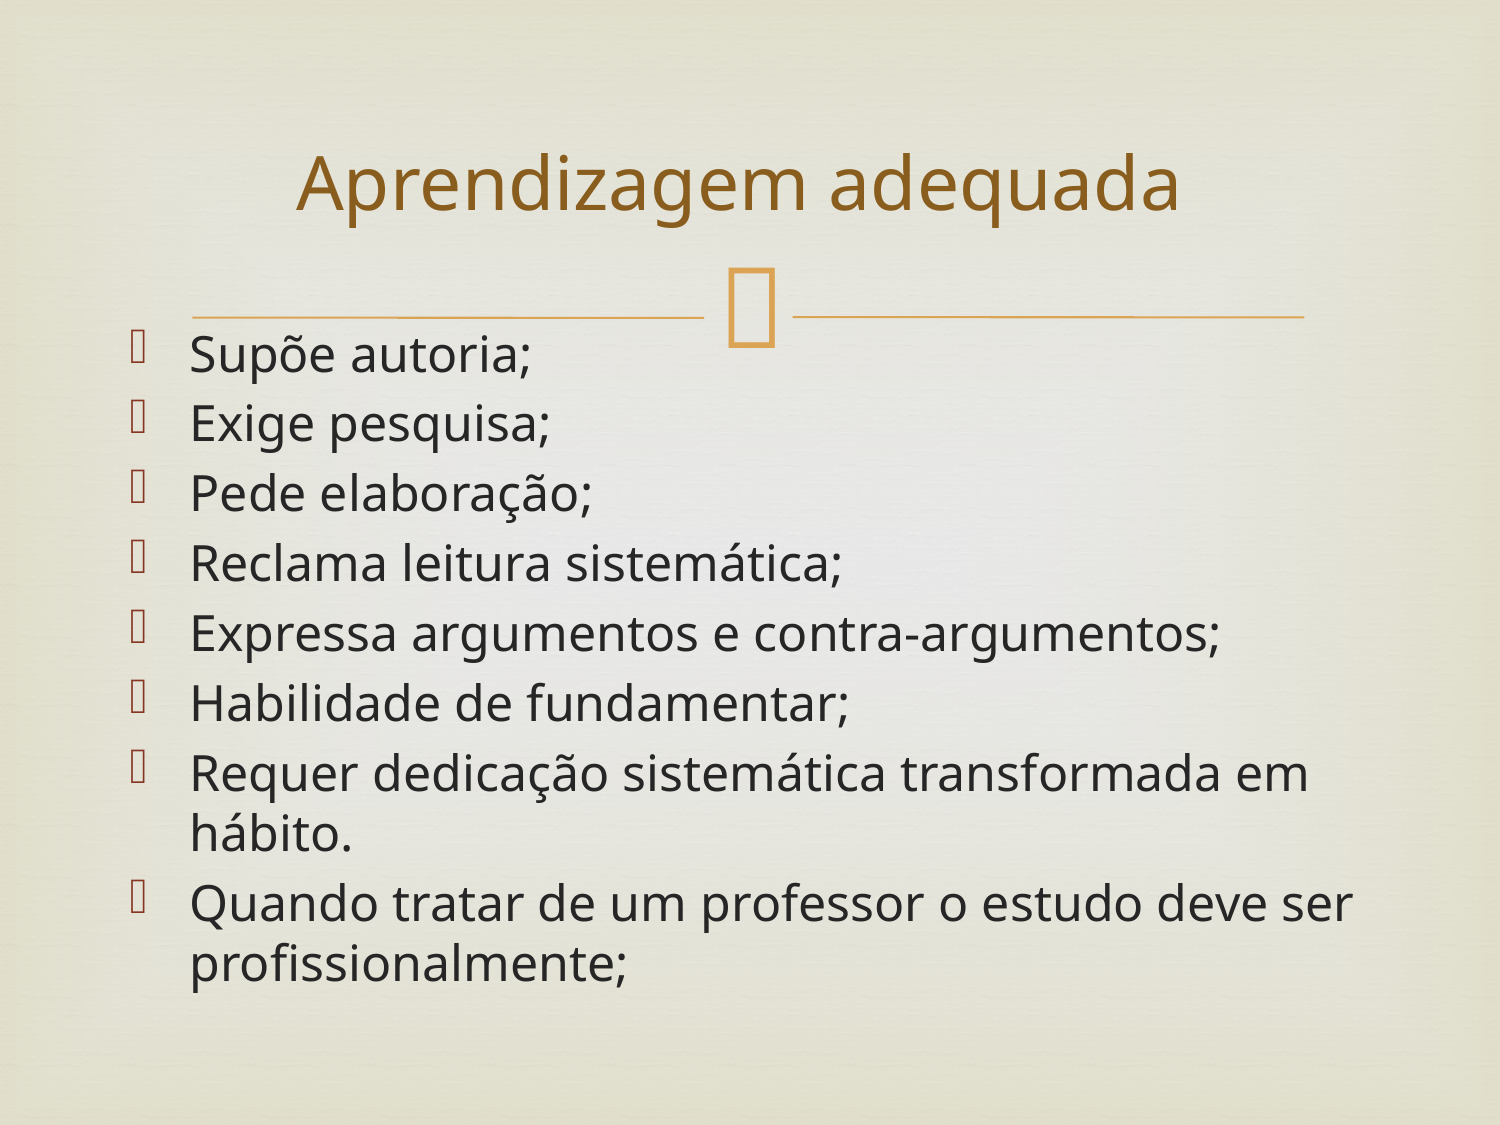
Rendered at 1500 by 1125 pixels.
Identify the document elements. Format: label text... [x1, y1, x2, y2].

list Supõe autoria; Exige pesquisa; Pede elaboração; Reclama leitura sistemática; Expressa argumentos e contra-argumentos; Habilidade de fundamentar; Requer dedicação sistemática transformada em hábito. Quando tratar de um professor o estudo deve ser profissionalmente; [114, 314, 1386, 1071]
title Aprendizagem adequada [112, 93, 1386, 267]
